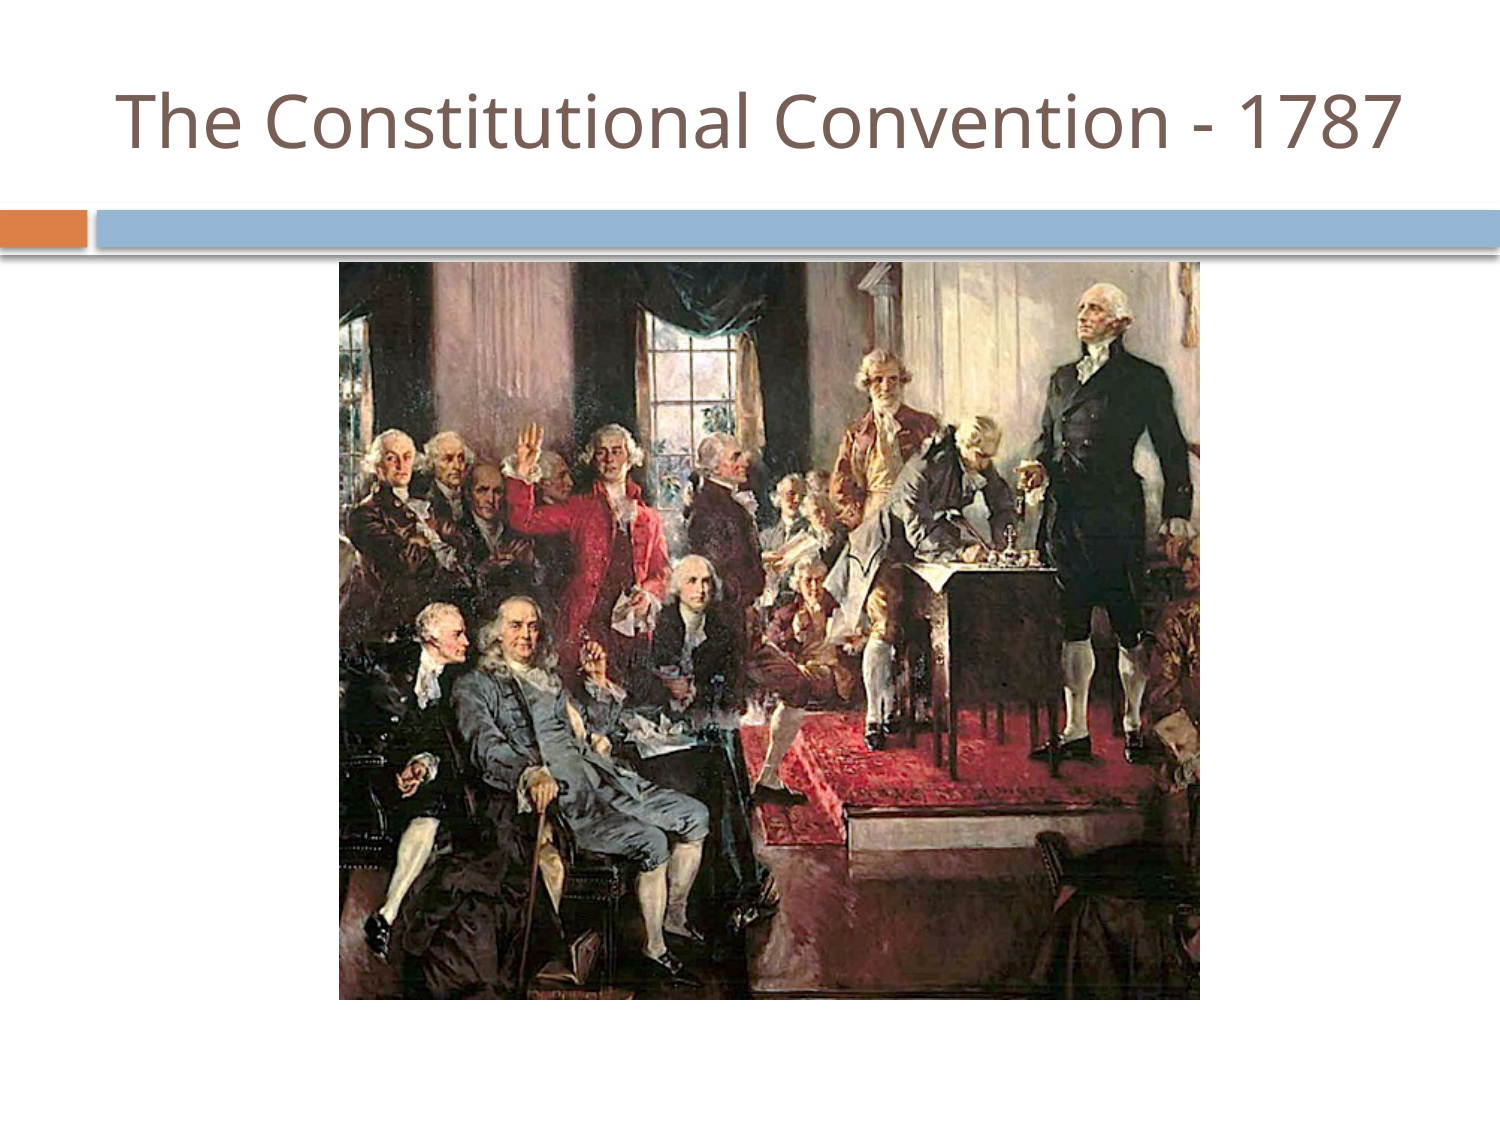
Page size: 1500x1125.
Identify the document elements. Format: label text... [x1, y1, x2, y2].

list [339, 262, 1200, 1001]
title The Constitutional Convention - 1787 [100, 37, 1438, 200]
